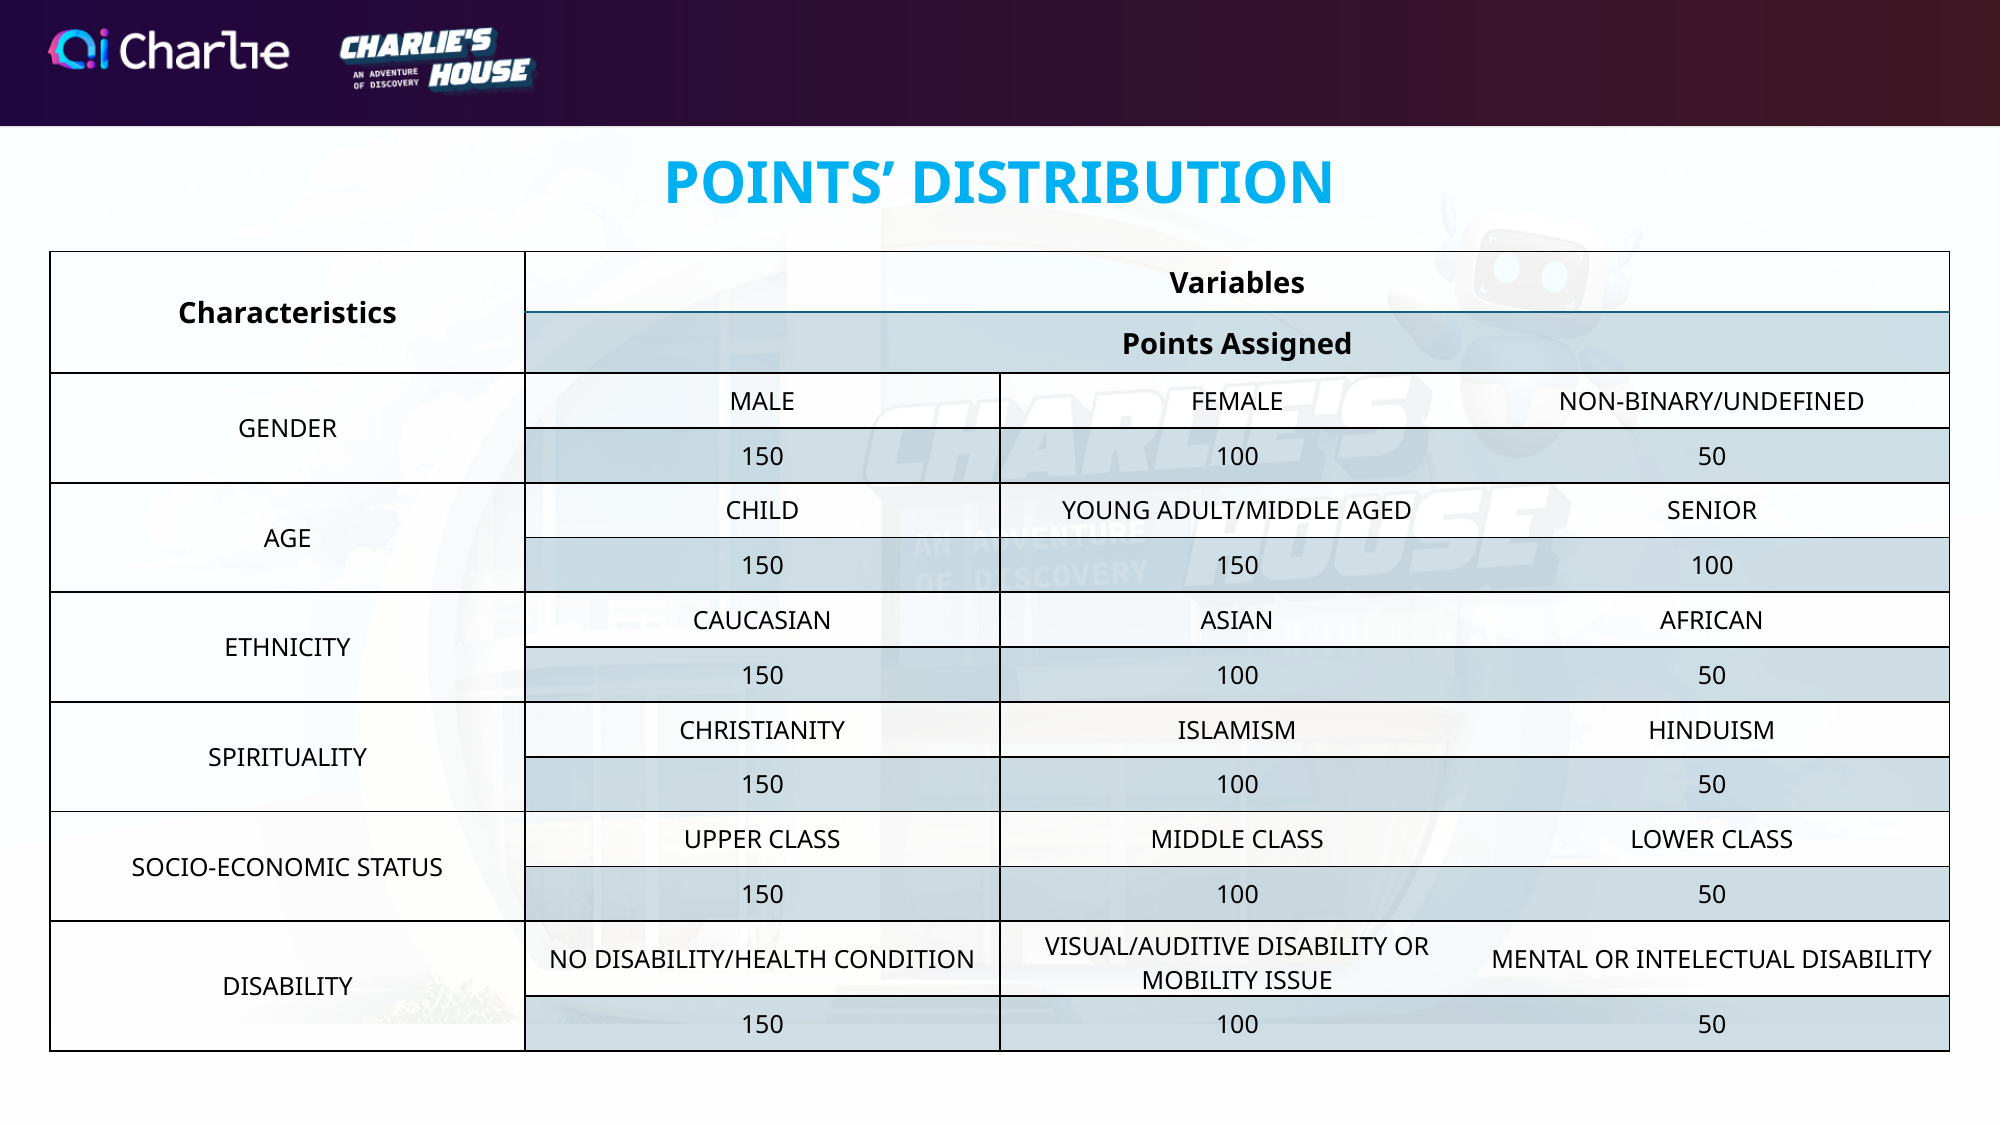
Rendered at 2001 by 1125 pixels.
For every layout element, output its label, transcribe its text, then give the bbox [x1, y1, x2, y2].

table_header Characteristics [51, 252, 524, 372]
table_cell VISUAL/AUDITIVE DISABILITY OR MOBILITY ISSUE [1001, 922, 1475, 995]
table_cell 100 [1001, 648, 1475, 701]
table_cell 150 [1001, 538, 1475, 591]
table_cell 100 [1001, 867, 1475, 920]
table_cell Points Assigned [526, 313, 1949, 372]
table_cell 50 [1475, 758, 1949, 811]
table_cell FEMALE [1001, 374, 1475, 427]
table_cell UPPER CLASS [526, 812, 999, 866]
picture [0, 0, 2000, 128]
table_cell MENTAL OR INTELECTUAL DISABILITY [1475, 922, 1949, 995]
table_cell NON-BINARY/UNDEFINED [1475, 374, 1949, 427]
table_cell DISABILITY [51, 922, 524, 1050]
table_cell 100 [1475, 538, 1949, 591]
table_cell 150 [526, 538, 999, 591]
table_cell LOWER CLASS [1475, 812, 1949, 866]
table_cell SPIRITUALITY [51, 703, 524, 811]
table_cell ASIAN [1001, 593, 1475, 646]
table_cell 150 [526, 758, 999, 811]
table_cell CHILD [526, 484, 999, 537]
table_cell 100 [1001, 429, 1475, 482]
table_cell SENIOR [1475, 484, 1949, 537]
table_cell SOCIO-ECONOMIC STATUS [51, 812, 524, 920]
table_cell GENDER [51, 374, 524, 482]
text_box POINTS’ DISTRIBUTION [0, 137, 2000, 223]
table_cell 150 [526, 867, 999, 920]
table_cell 100 [1001, 758, 1475, 811]
table_cell CAUCASIAN [526, 593, 999, 646]
table_cell 150 [526, 997, 999, 1050]
table_cell CHRISTIANITY [526, 703, 999, 756]
table_cell 50 [1475, 648, 1949, 701]
table_cell 50 [1475, 867, 1949, 920]
table_cell 50 [1475, 997, 1949, 1050]
table_cell NO DISABILITY/HEALTH CONDITION [526, 922, 999, 995]
table_cell MALE [526, 374, 999, 427]
table_cell 150 [526, 648, 999, 701]
table_cell 150 [526, 429, 999, 482]
table_cell 100 [1001, 997, 1475, 1050]
table_cell YOUNG ADULT/MIDDLE AGED [1001, 484, 1475, 537]
table_cell HINDUISM [1475, 703, 1949, 756]
table_cell AFRICAN [1475, 593, 1949, 646]
table_cell ETHNICITY [51, 593, 524, 701]
table_cell ISLAMISM [1001, 703, 1475, 756]
table_cell 50 [1475, 429, 1949, 482]
table_header Variables [526, 252, 1949, 311]
table_cell AGE [51, 484, 524, 591]
table_cell MIDDLE CLASS [1001, 812, 1475, 866]
